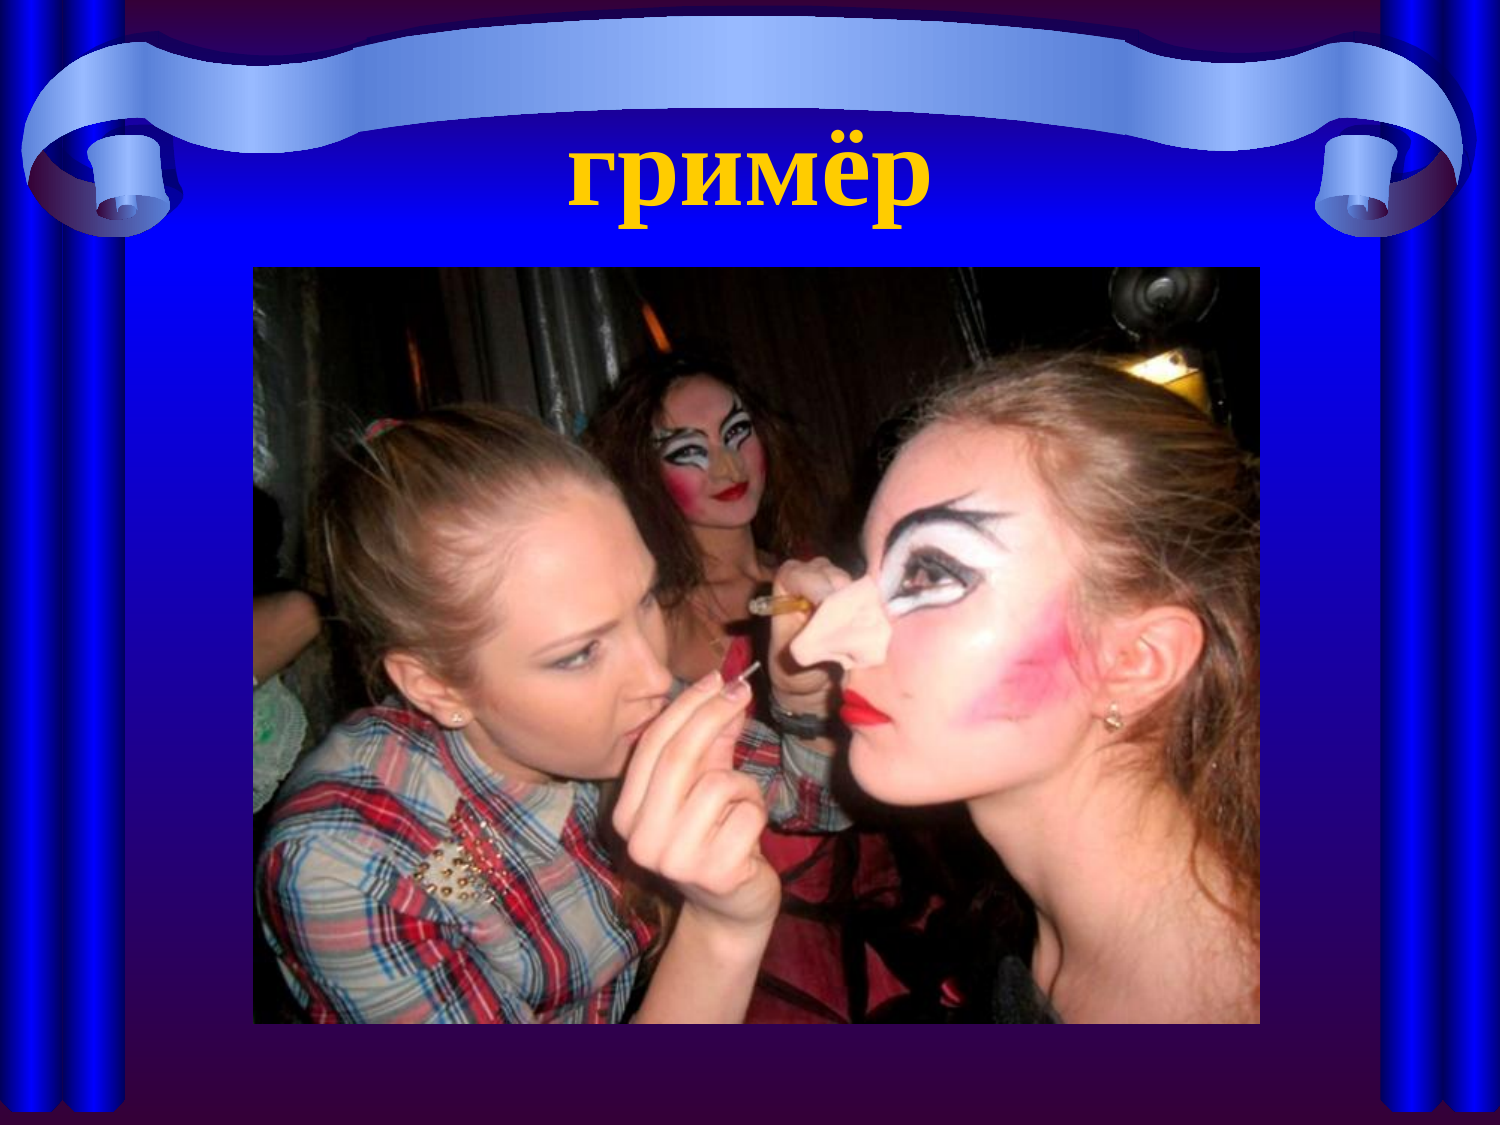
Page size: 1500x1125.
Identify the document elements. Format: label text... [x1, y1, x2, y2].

title гримёр [112, 101, 1388, 221]
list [253, 266, 1261, 1024]
